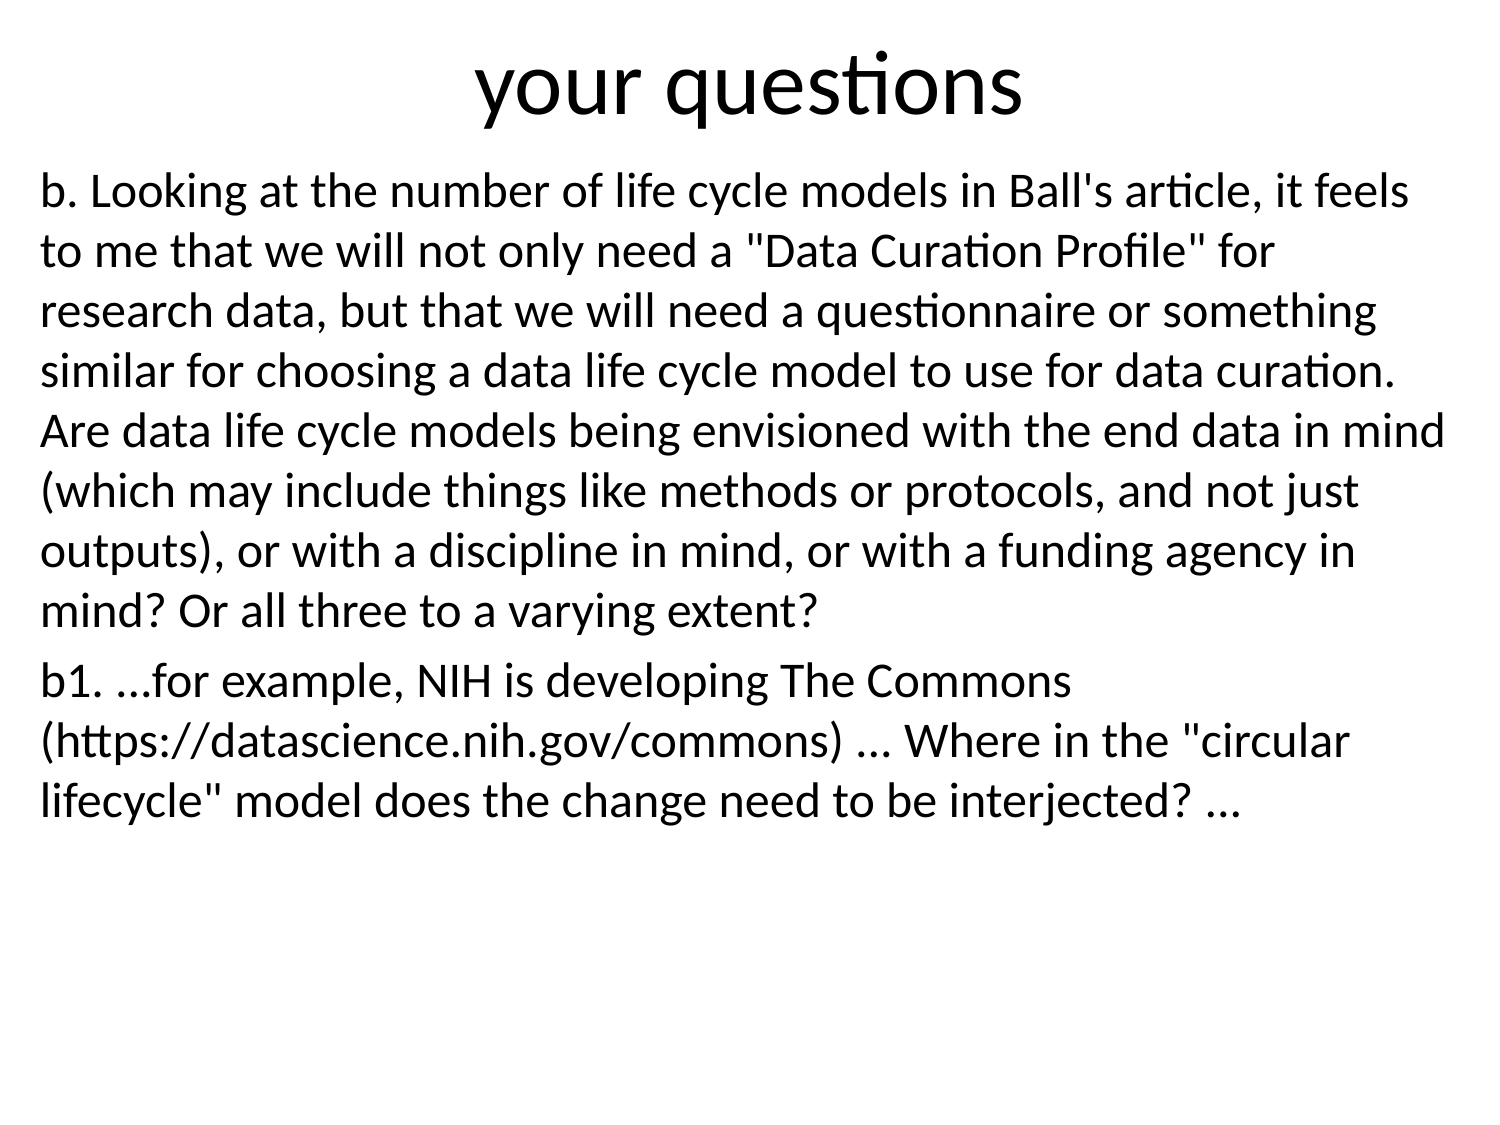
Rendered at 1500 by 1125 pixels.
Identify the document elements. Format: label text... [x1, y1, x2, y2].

title your questions [75, 12, 1425, 143]
list b. Looking at the number of life cycle models in Ball's article, it feels to me that we will not only need a "Data Curation Profile" for research data, but that we will need a questionnaire or something similar for choosing a data life cycle model to use for data curation. Are data life cycle models being envisioned with the end data in mind (which may include things like methods or protocols, and not just outputs), or with a discipline in mind, or with a funding agency in mind? Or all three to a varying extent? b1. ...for example, NIH is developing The Commons (https://datascience.nih.gov/commons) ... Where in the "circular lifecycle" model does the change need to be interjected? ... [24, 149, 1475, 1088]
